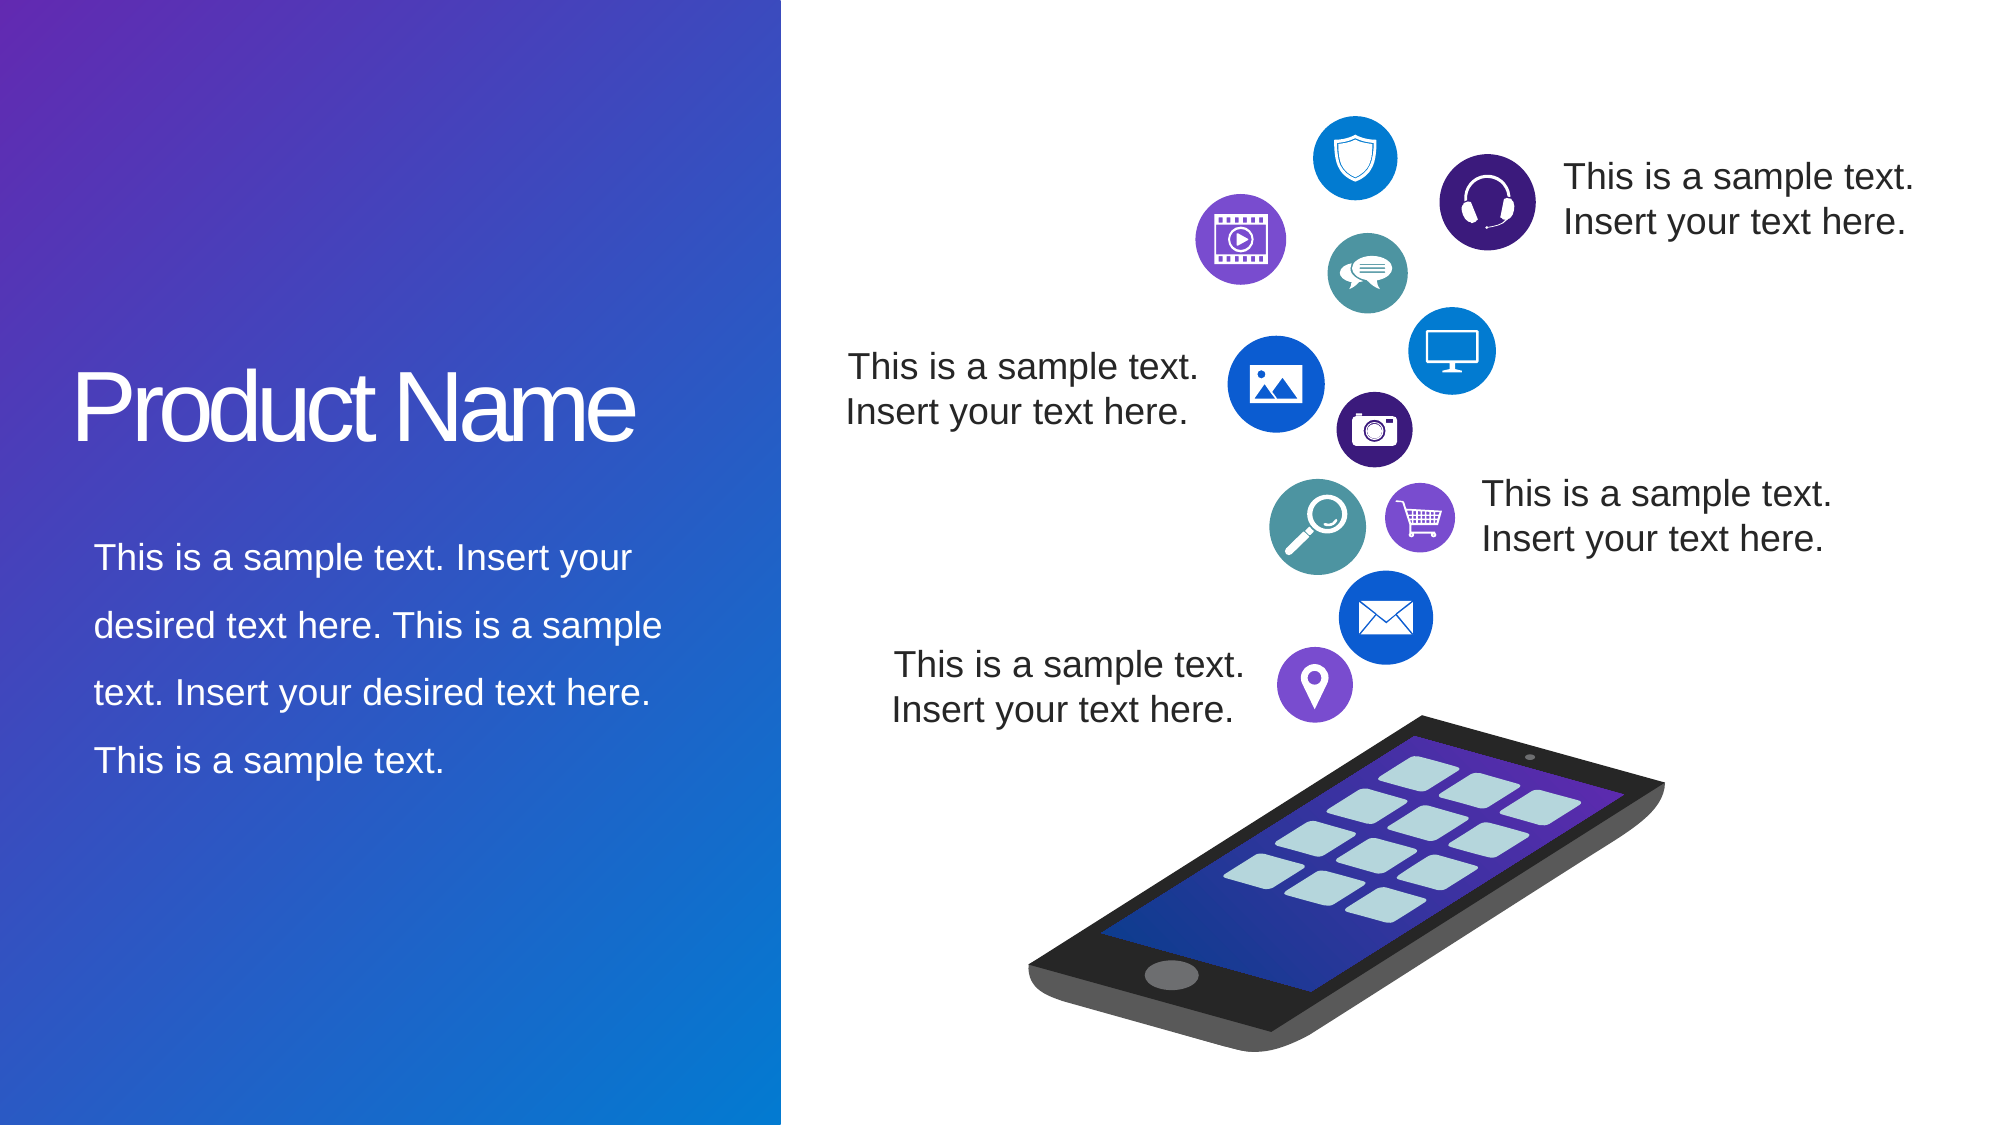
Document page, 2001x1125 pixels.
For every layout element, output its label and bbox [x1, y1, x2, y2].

text_box [55, 333, 875, 792]
text_box [786, 116, 1977, 1063]
text_box [0, 0, 782, 1125]
